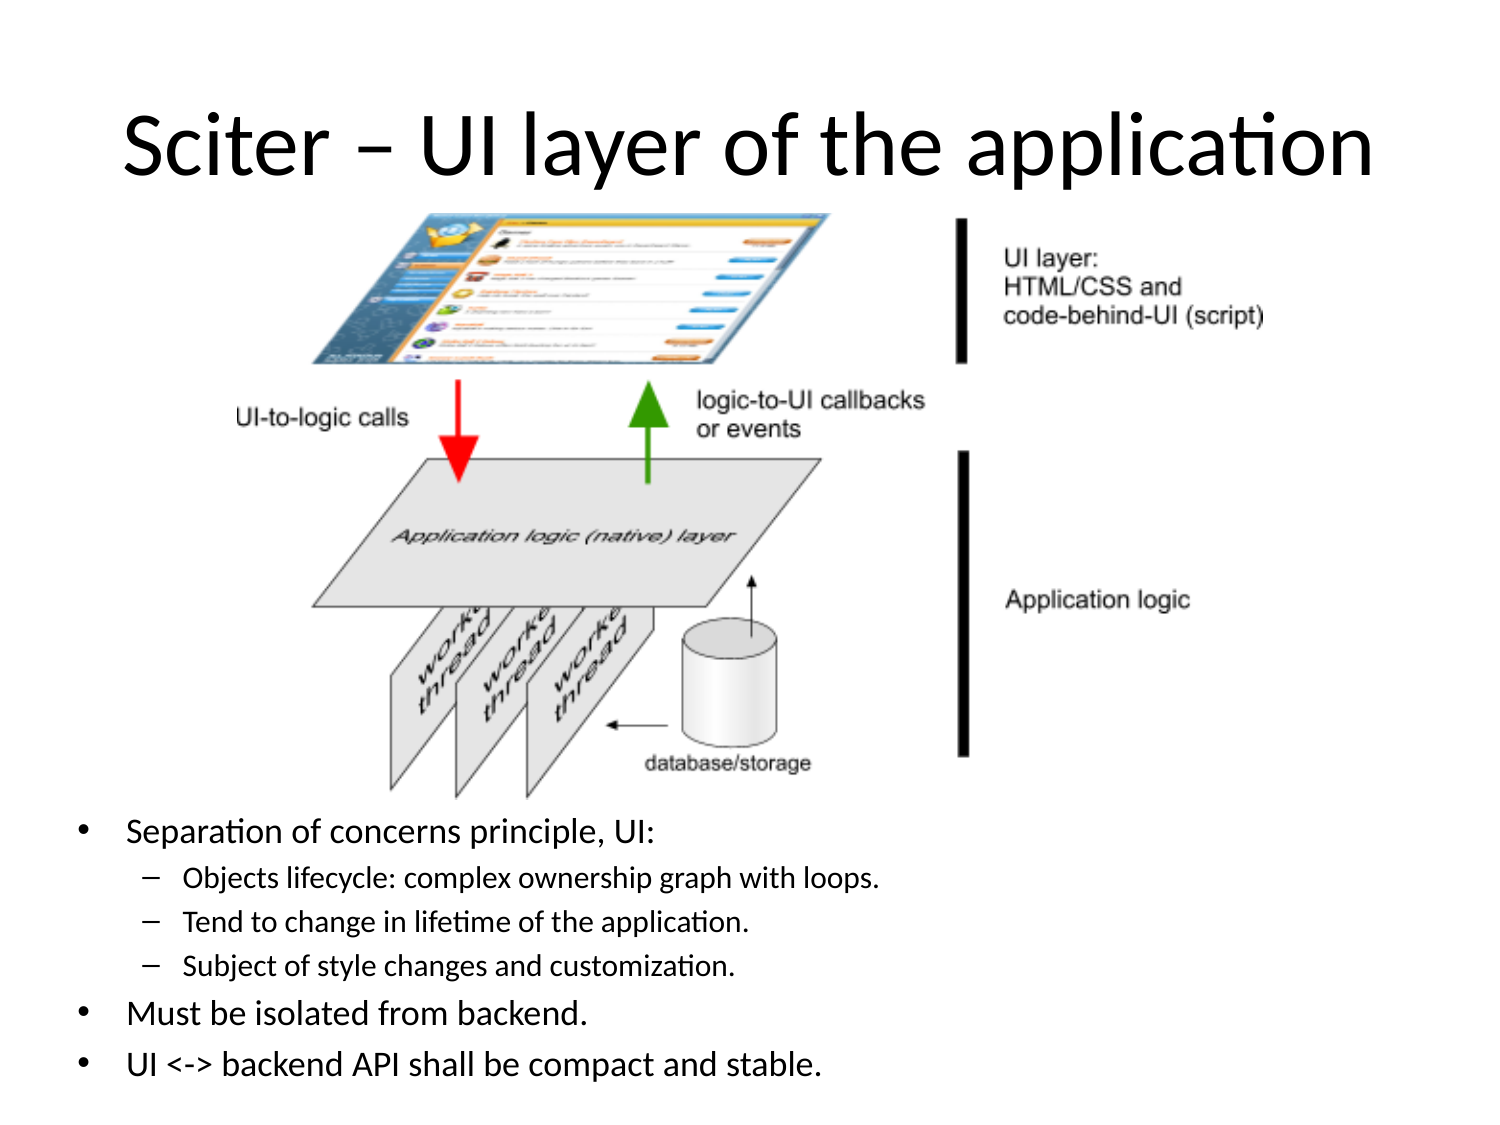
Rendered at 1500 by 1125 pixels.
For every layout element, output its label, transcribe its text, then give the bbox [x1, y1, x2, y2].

title Sciter – UI layer of the application [75, 45, 1425, 233]
picture [237, 213, 1263, 801]
list Separation of concerns principle, UI: Objects lifecycle: complex ownership graph with loops. Tend to change in lifetime of the application. Subject of style changes and customization. Must be isolated from backend. UI <-> backend API shall be compact and stable. [62, 800, 1438, 1093]
